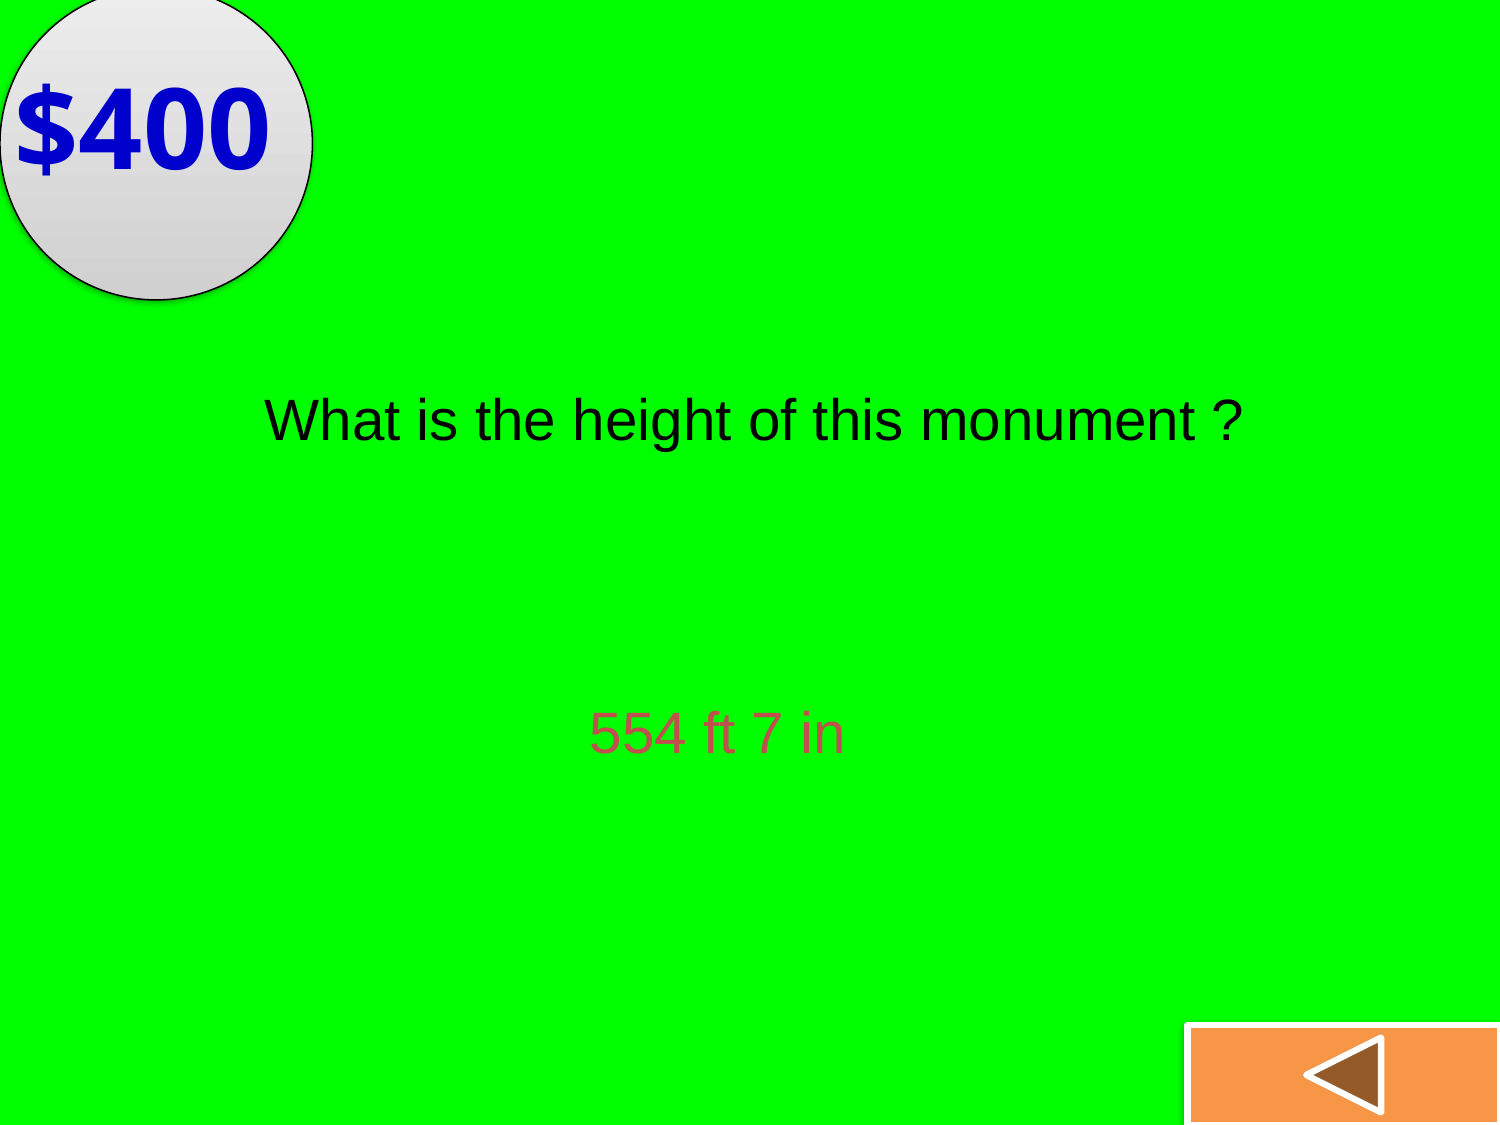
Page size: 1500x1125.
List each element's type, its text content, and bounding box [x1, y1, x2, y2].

text_box 554 ft 7 in [575, 687, 900, 773]
text_box [30, 0, 282, 49]
text_box [9, 200, 303, 301]
text_box What is the height of this monument ? [249, 375, 1313, 460]
text_box [1184, 1022, 1500, 1125]
text_box $400 [0, 49, 1425, 200]
